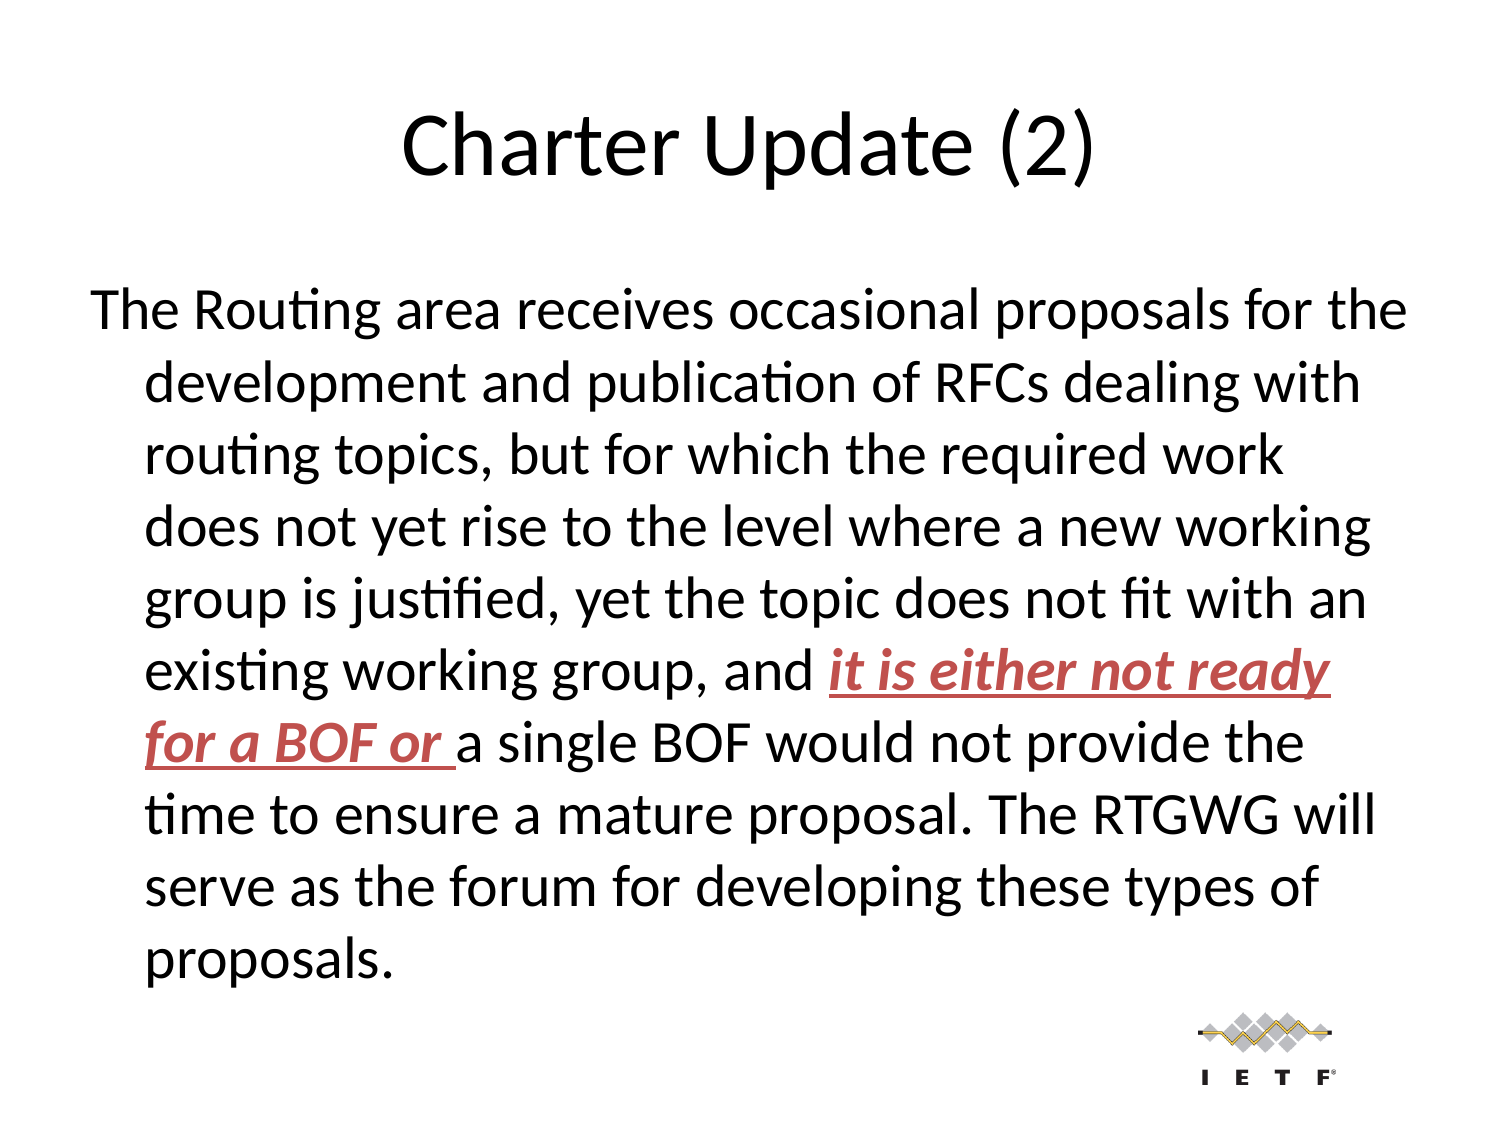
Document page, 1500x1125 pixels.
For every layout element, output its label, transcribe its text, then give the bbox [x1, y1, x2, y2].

list The Routing area receives occasional proposals for the development and publication of RFCs dealing with routing topics, but for which the required work does not yet rise to the level where a new working group is justified, yet the topic does not fit with an existing working group, and it is either not ready for a BOF or a single BOF would not provide the time to ensure a mature proposal. The RTGWG will serve as the forum for developing these types of proposals. [75, 262, 1425, 1005]
picture [1198, 1012, 1336, 1085]
title Charter Update (2) [75, 45, 1425, 233]
